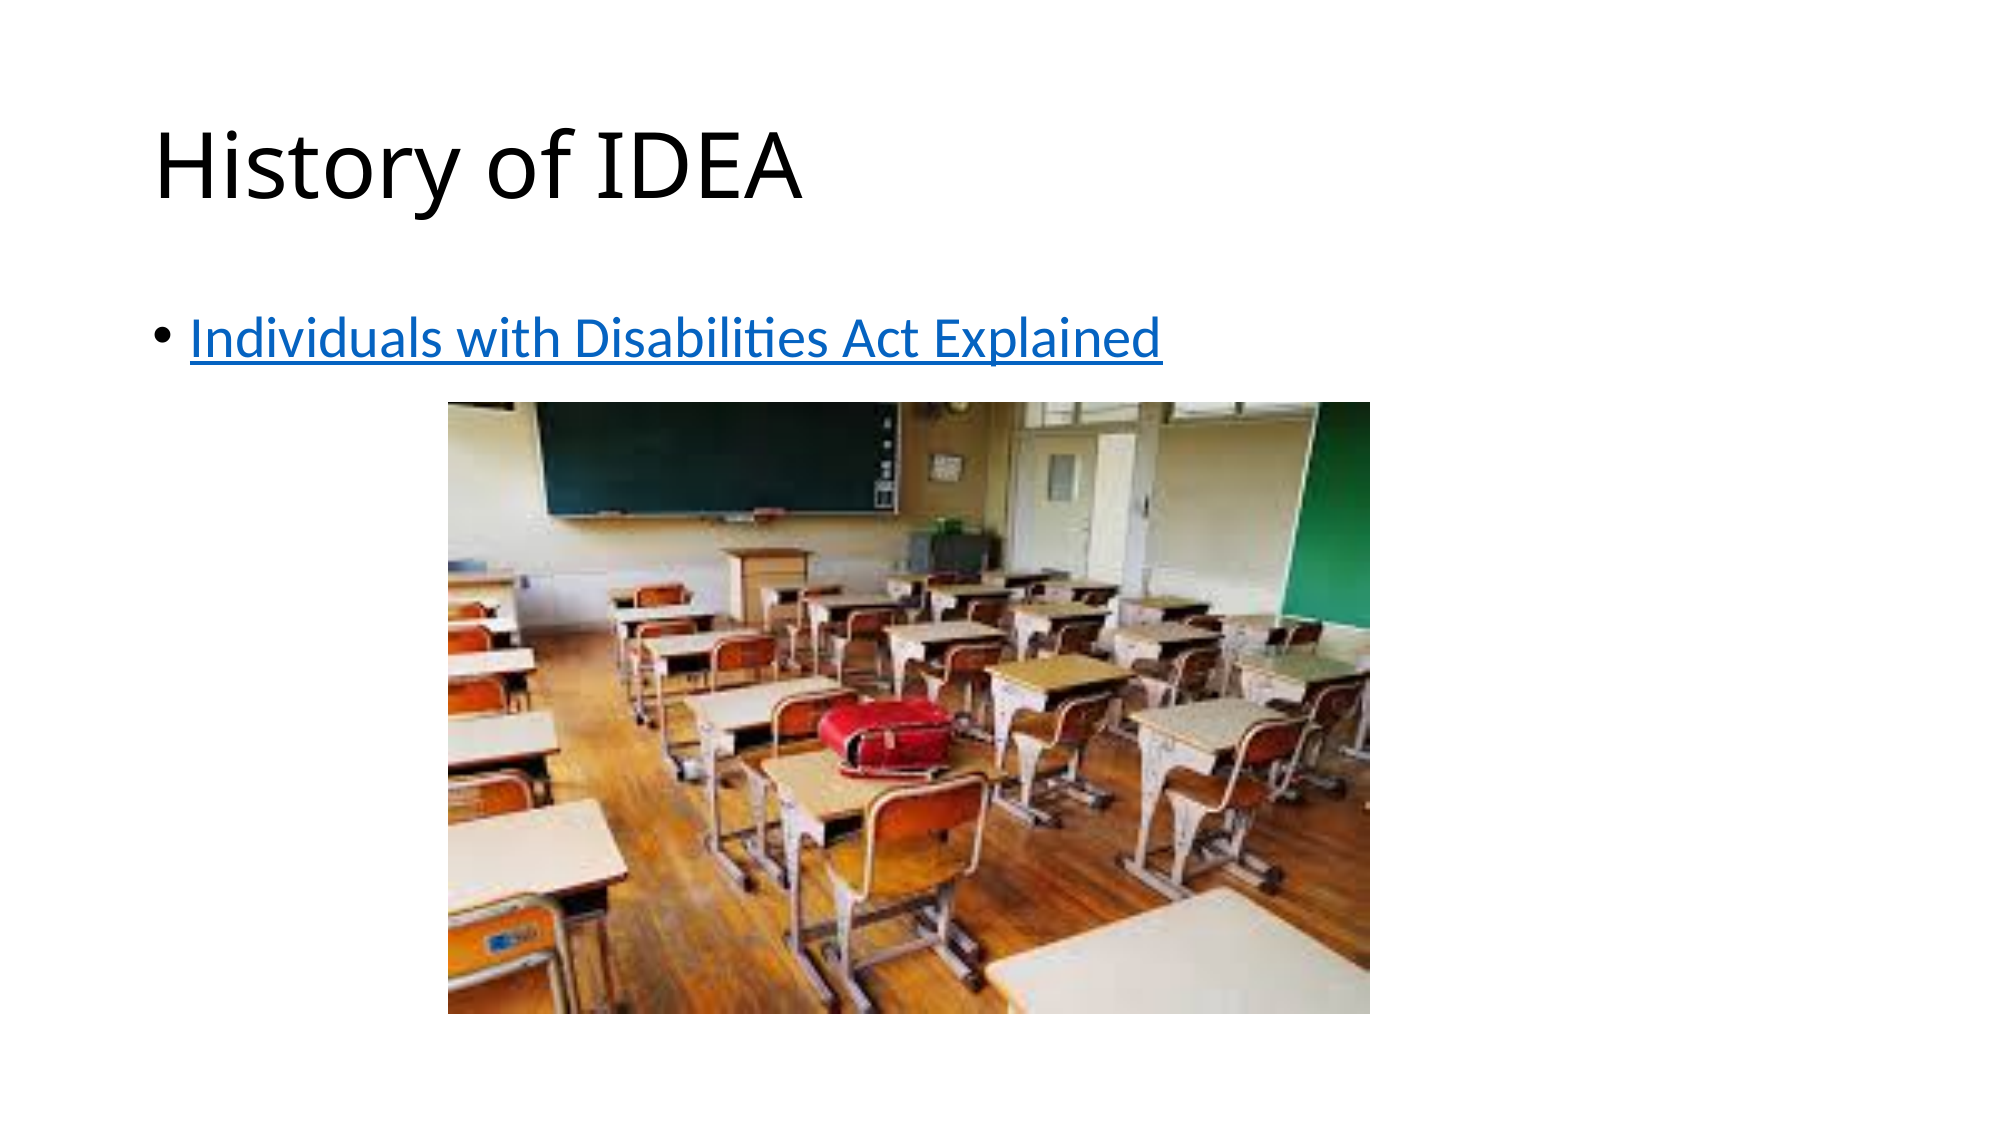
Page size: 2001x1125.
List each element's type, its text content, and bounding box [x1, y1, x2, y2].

picture [448, 402, 1370, 1014]
title History of IDEA [137, 59, 1863, 278]
list Individuals with Disabilities Act Explained [137, 299, 1863, 1014]
